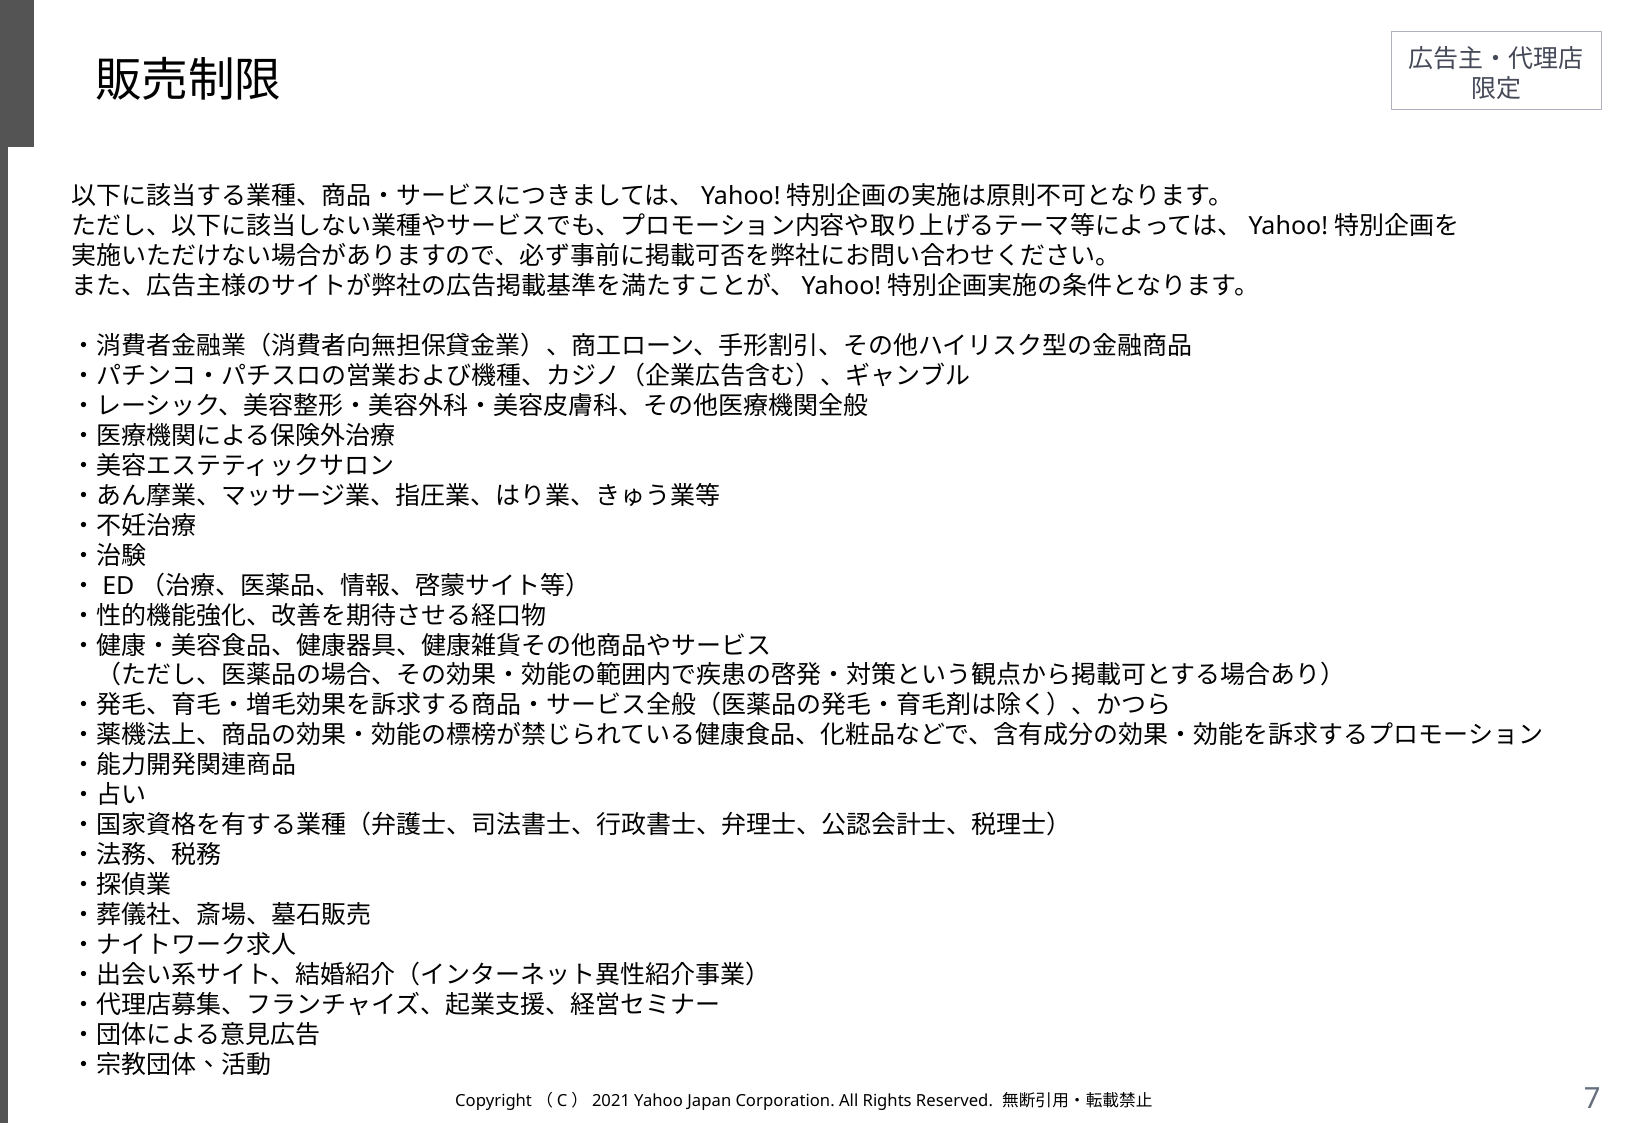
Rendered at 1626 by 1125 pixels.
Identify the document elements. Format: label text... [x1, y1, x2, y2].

title 販売制限 [80, 42, 1392, 114]
text_box 以下に該当する業種、商品・サービスにつきましては、Yahoo!特別企画の実施は原則不可となります。 ただし、以下に該当しない業種やサービスでも、プロモーション内容や取り上げるテーマ等によっては、Yahoo!特別企画を 実施いただけない場合がありますので、必ず事前に掲載可否を弊社にお問い合わせください。 また、広告主様のサイトが弊社の広告掲載基準を満たすことが、Yahoo!特別企画実施の条件となります。 ・消費者金融業（消費者向無担保貸金業）、商工ローン、手形割引、その他ハイリスク型の金融商品 ・パチンコ・パチスロの営業および機種、カジノ（企業広告含む）、ギャンブル ・レーシック、美容整形・美容外科・美容皮膚科、その他医療機関全般 ・医療機関による保険外治療 ・美容エステティックサロン ・あん摩業、マッサージ業、指圧業、はり業、きゅう業等 ・不妊治療 ・治験 ・ED（治療、医薬品、情報、啓蒙サイト等） ・性的機能強化、改善を期待させる経口物 ・健康・美容食品、健康器具、健康雑貨その他商品やサービス （ただし、医薬品の場合、その効果・効能の範囲内で疾患の啓発・対策という観点から掲載可とする場合あり） ・発毛、育毛・増毛効果を訴求する商品・サービス全般（医薬品の発毛・育毛剤は除く）、かつら ・薬機法上、商品の効果・効能の標榜が禁じられている健康食品、化粧品などで、含有成分の効果・効能を訴求するプロモーション ・能力開発関連商品 ・占い ・国家資格を有する業種（弁護士、司法書士、行政書士、弁理士、公認会計士、税理士） ・法務、税務 ・探偵業 ・葬儀社、斎場、墓石販売 ・ナイトワーク求人 ・出会い系サイト、結婚紹介（インターネット異性紹介事業） ・代理店募集、フランチャイズ、起業支援、経営セミナー ・団体による意見広告 ・宗教団体、活動 [56, 172, 1625, 1086]
footer Copyright（C）2021 Yahoo Japan Corporation. All Rights Reserved. 無断引用・転載禁止 [440, 1086, 1185, 1118]
